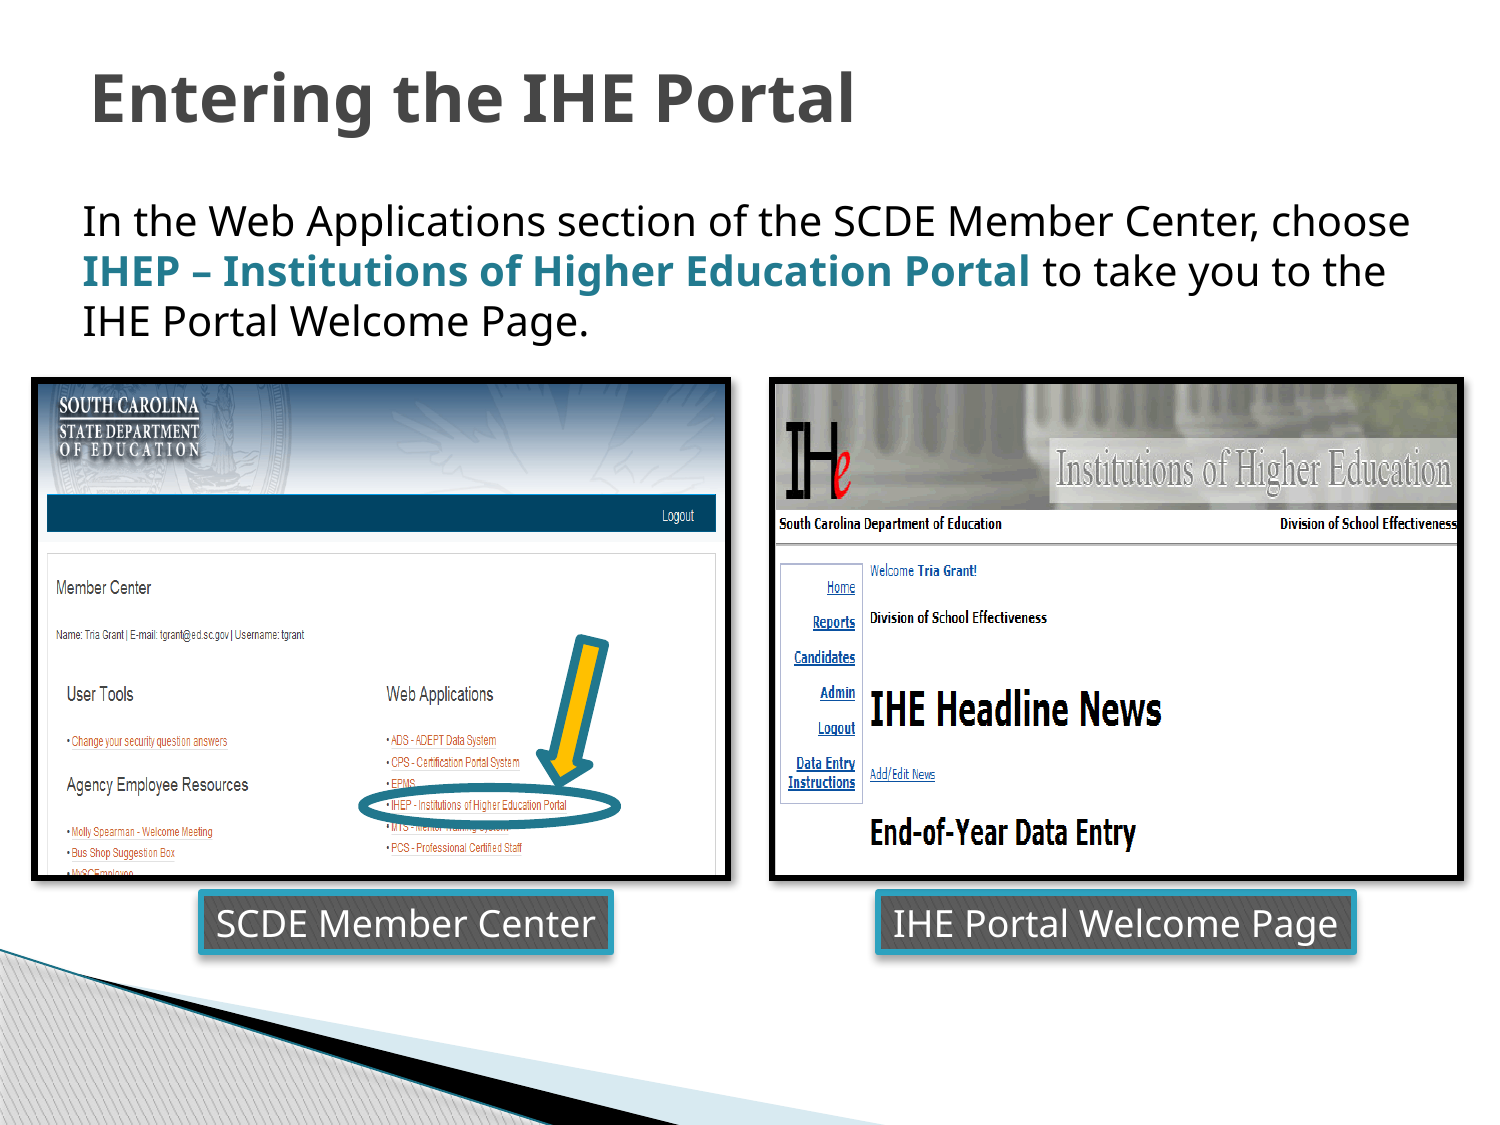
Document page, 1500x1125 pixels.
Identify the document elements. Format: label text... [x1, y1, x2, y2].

list In the Web Applications section of the SCDE Member Center, choose IHEP – Institutions of Higher Education Portal to take you to the IHE Portal Welcome Page. [50, 187, 1448, 365]
title Entering the IHE Portal [75, 62, 1425, 130]
picture [37, 383, 726, 875]
text_box IHE Portal Welcome Page [878, 892, 1355, 953]
picture [774, 383, 1458, 875]
text_box SCDE Member Center [200, 892, 612, 953]
